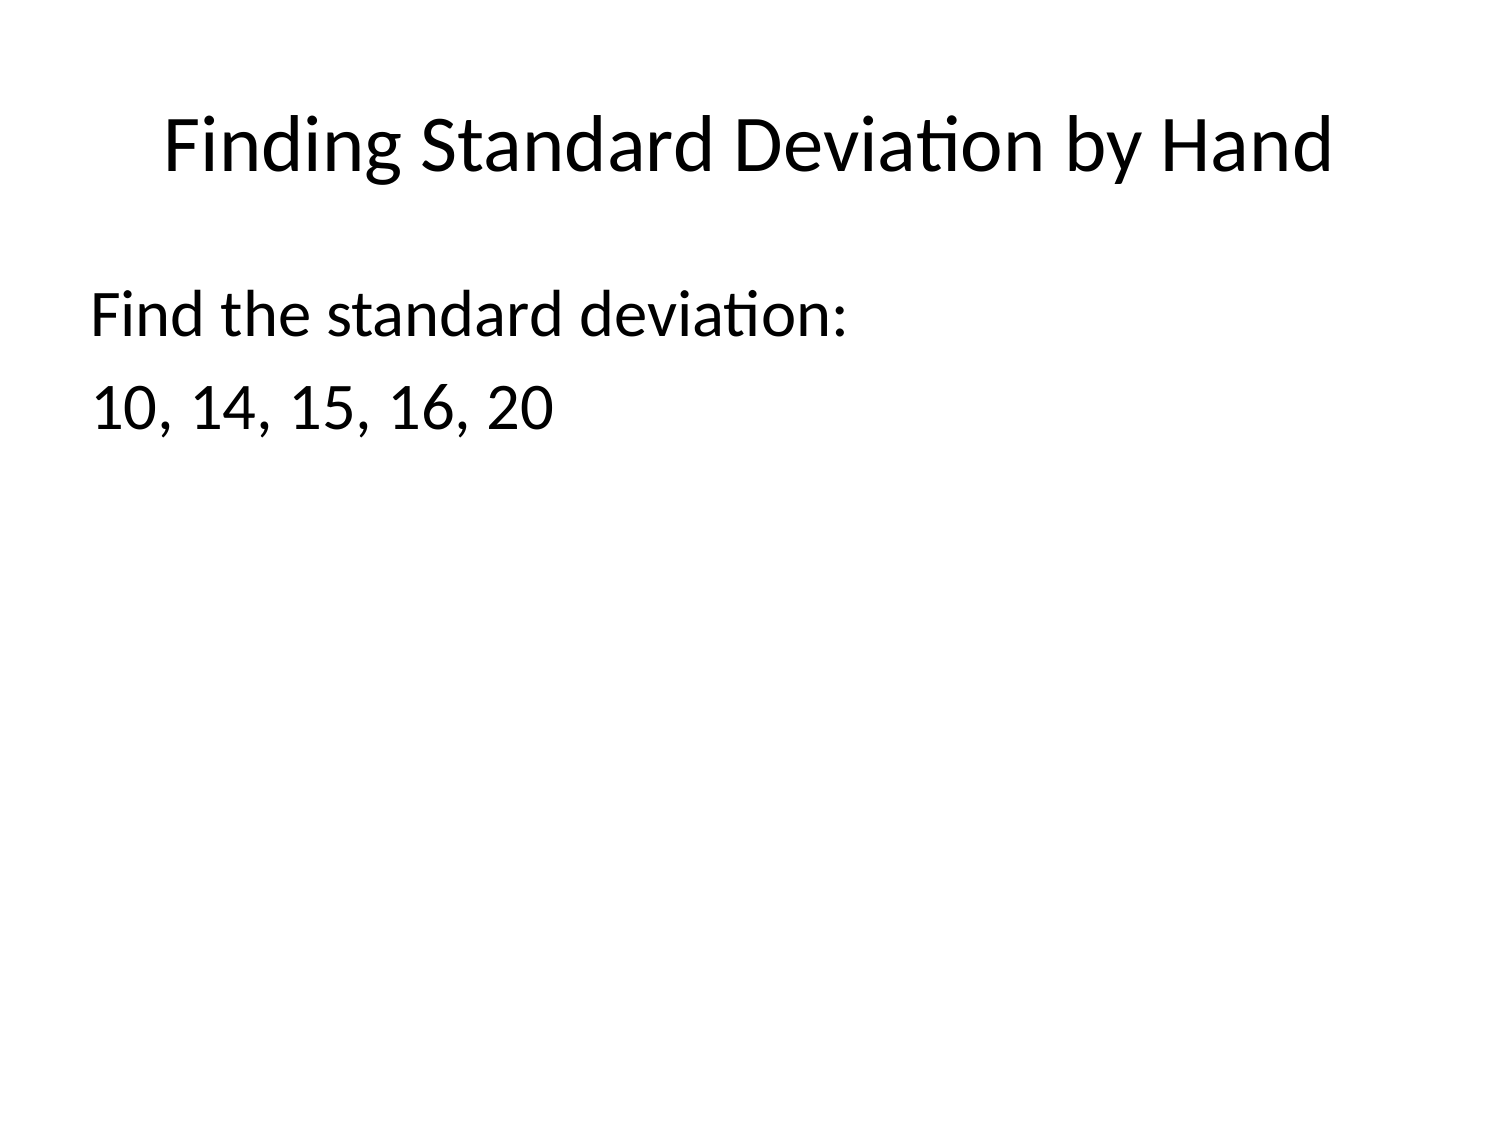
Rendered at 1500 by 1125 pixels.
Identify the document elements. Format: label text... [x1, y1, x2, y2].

list Find the standard deviation: 10, 14, 15, 16, 20 [75, 262, 1425, 1005]
title Finding Standard Deviation by Hand [75, 45, 1425, 233]
